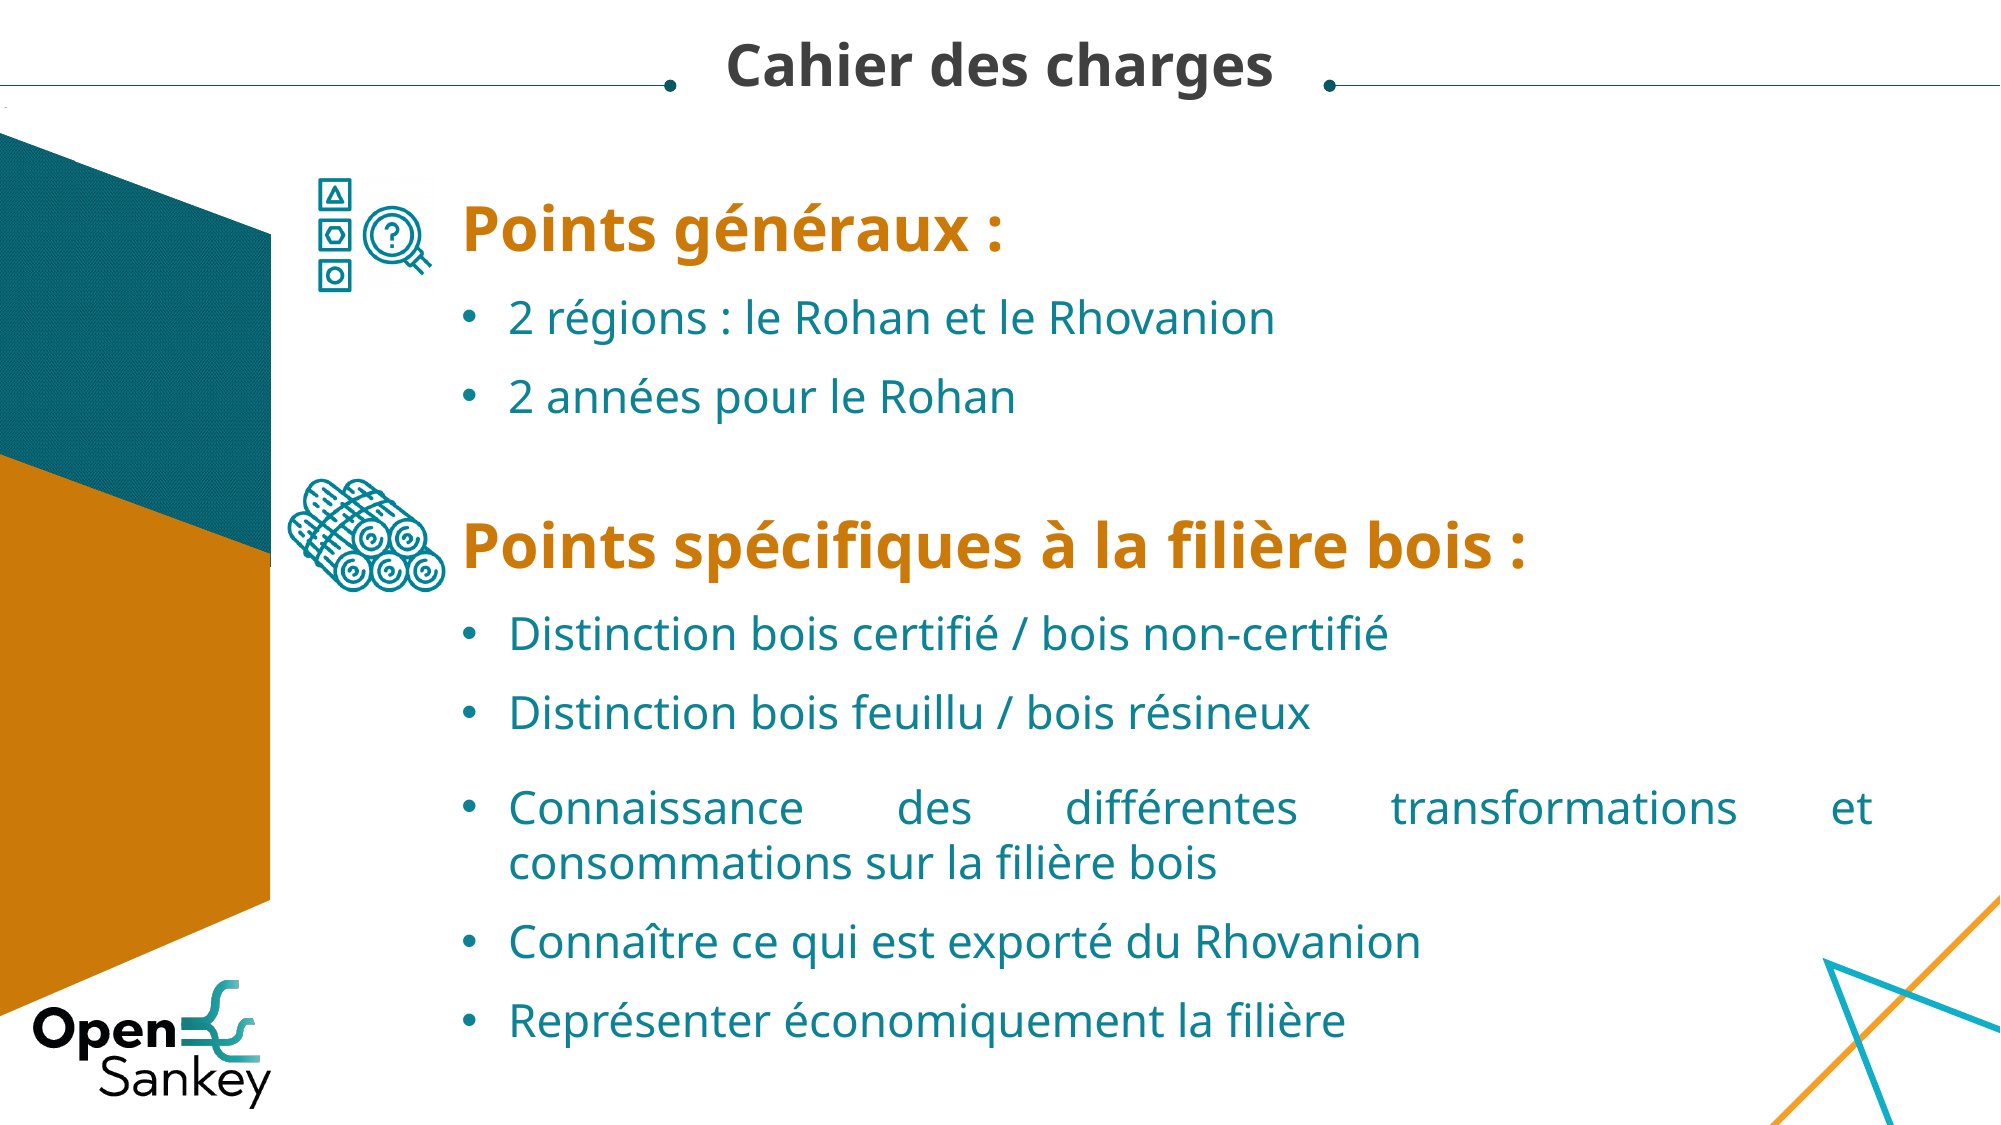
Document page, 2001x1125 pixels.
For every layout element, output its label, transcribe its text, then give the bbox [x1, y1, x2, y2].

text_box Points généraux : 2 régions : le Rohan et le Rhovanion 2 années pour le Rohan Points spécifiques à la filière bois : Distinction bois certifié / bois non-certifié Distinction bois feuillu / bois résineux Connaissance des différentes transformations et consommations sur la filière bois Connaître ce qui est exporté du Rhovanion Représenter économiquement la filière [461, 224, 1874, 1125]
text_box Cahier des charges [670, 36, 1330, 100]
text_box [1826, 961, 2000, 1125]
text_box [1906, 897, 2000, 1028]
text_box [1772, 1041, 1888, 1125]
picture [278, 472, 448, 597]
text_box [0, 94, 370, 1125]
picture [370, 174, 433, 297]
